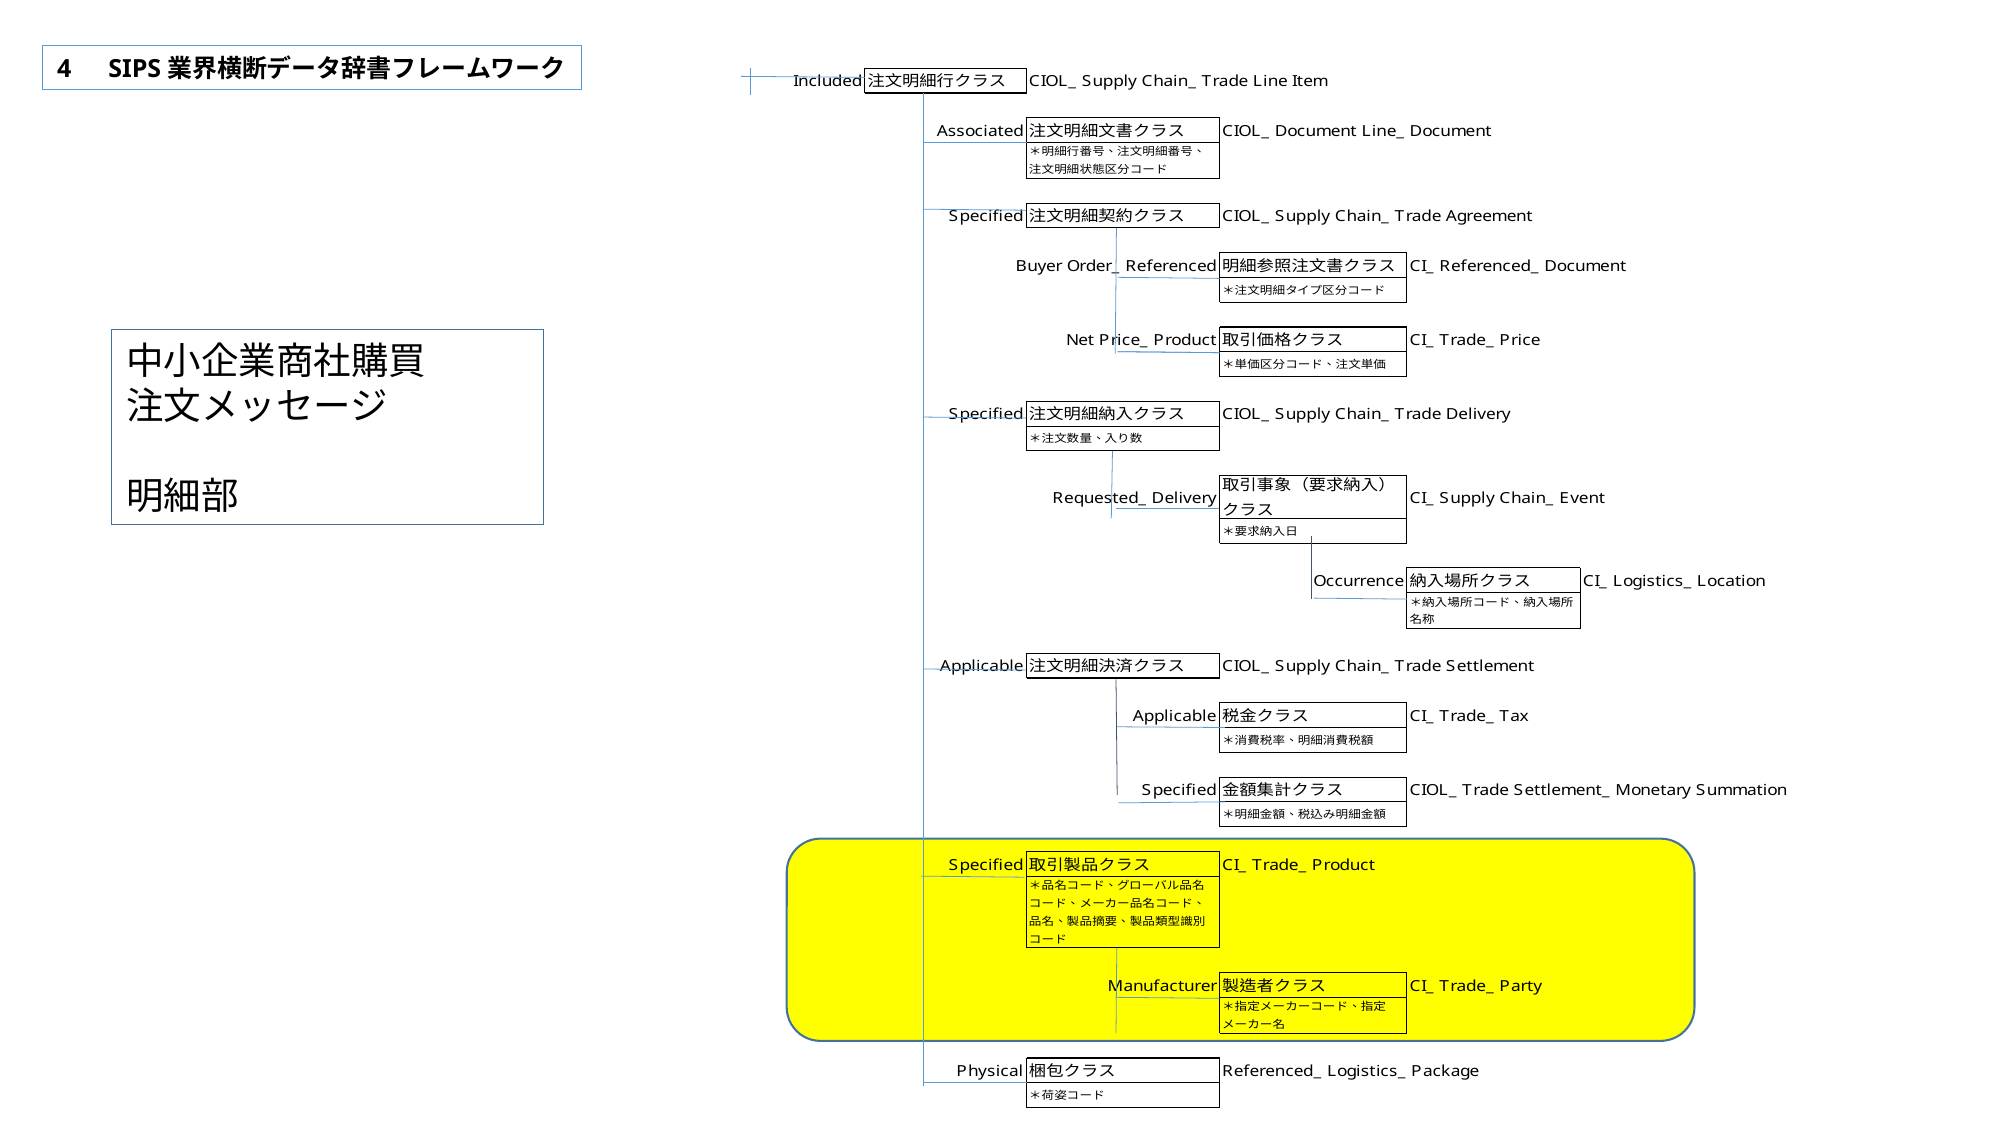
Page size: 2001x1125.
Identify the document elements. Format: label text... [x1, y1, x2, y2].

picture [655, 67, 1826, 1115]
text_box 中小企業商社購買 注文メッセージ 明細部 [111, 329, 544, 525]
text_box 4 SIPS業界横断データ辞書フレームワーク [42, 45, 582, 90]
